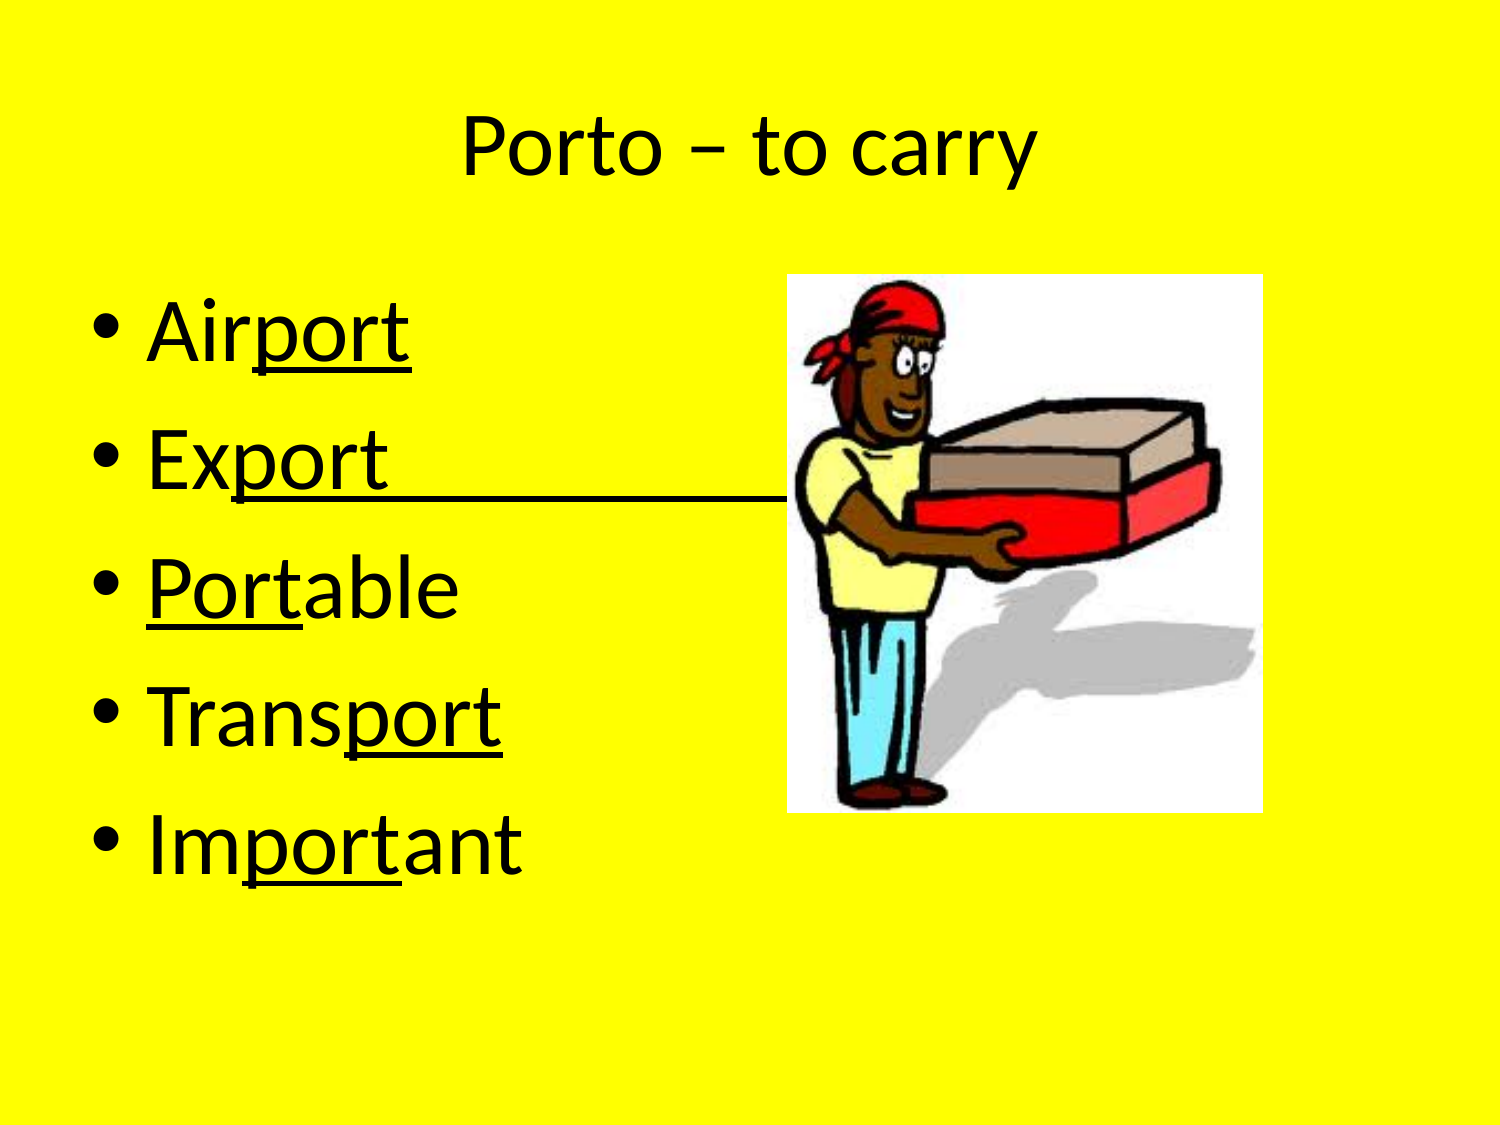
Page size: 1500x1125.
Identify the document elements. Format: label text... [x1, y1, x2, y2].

picture [787, 274, 1263, 813]
list Airport Export Portable Transport Important [74, 262, 1426, 1006]
title Porto – to carry [74, 44, 1426, 233]
